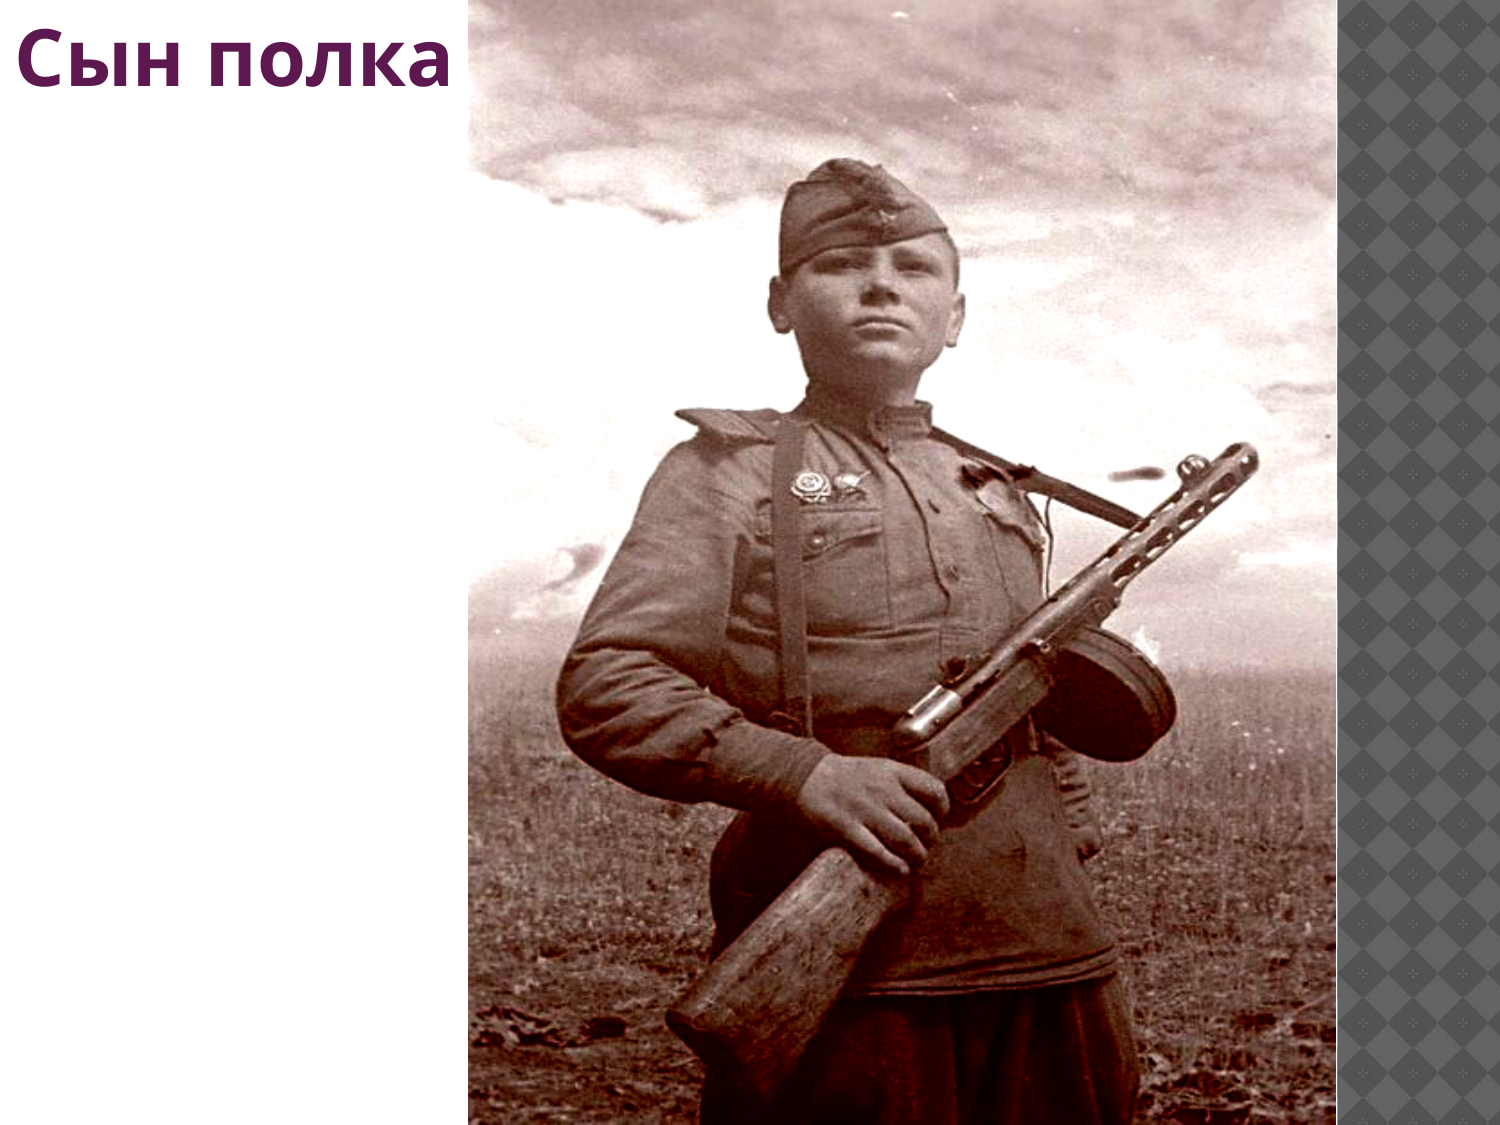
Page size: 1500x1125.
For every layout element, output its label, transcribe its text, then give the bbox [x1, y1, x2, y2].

picture [468, 0, 1500, 1125]
title Сын полка [0, 0, 466, 141]
